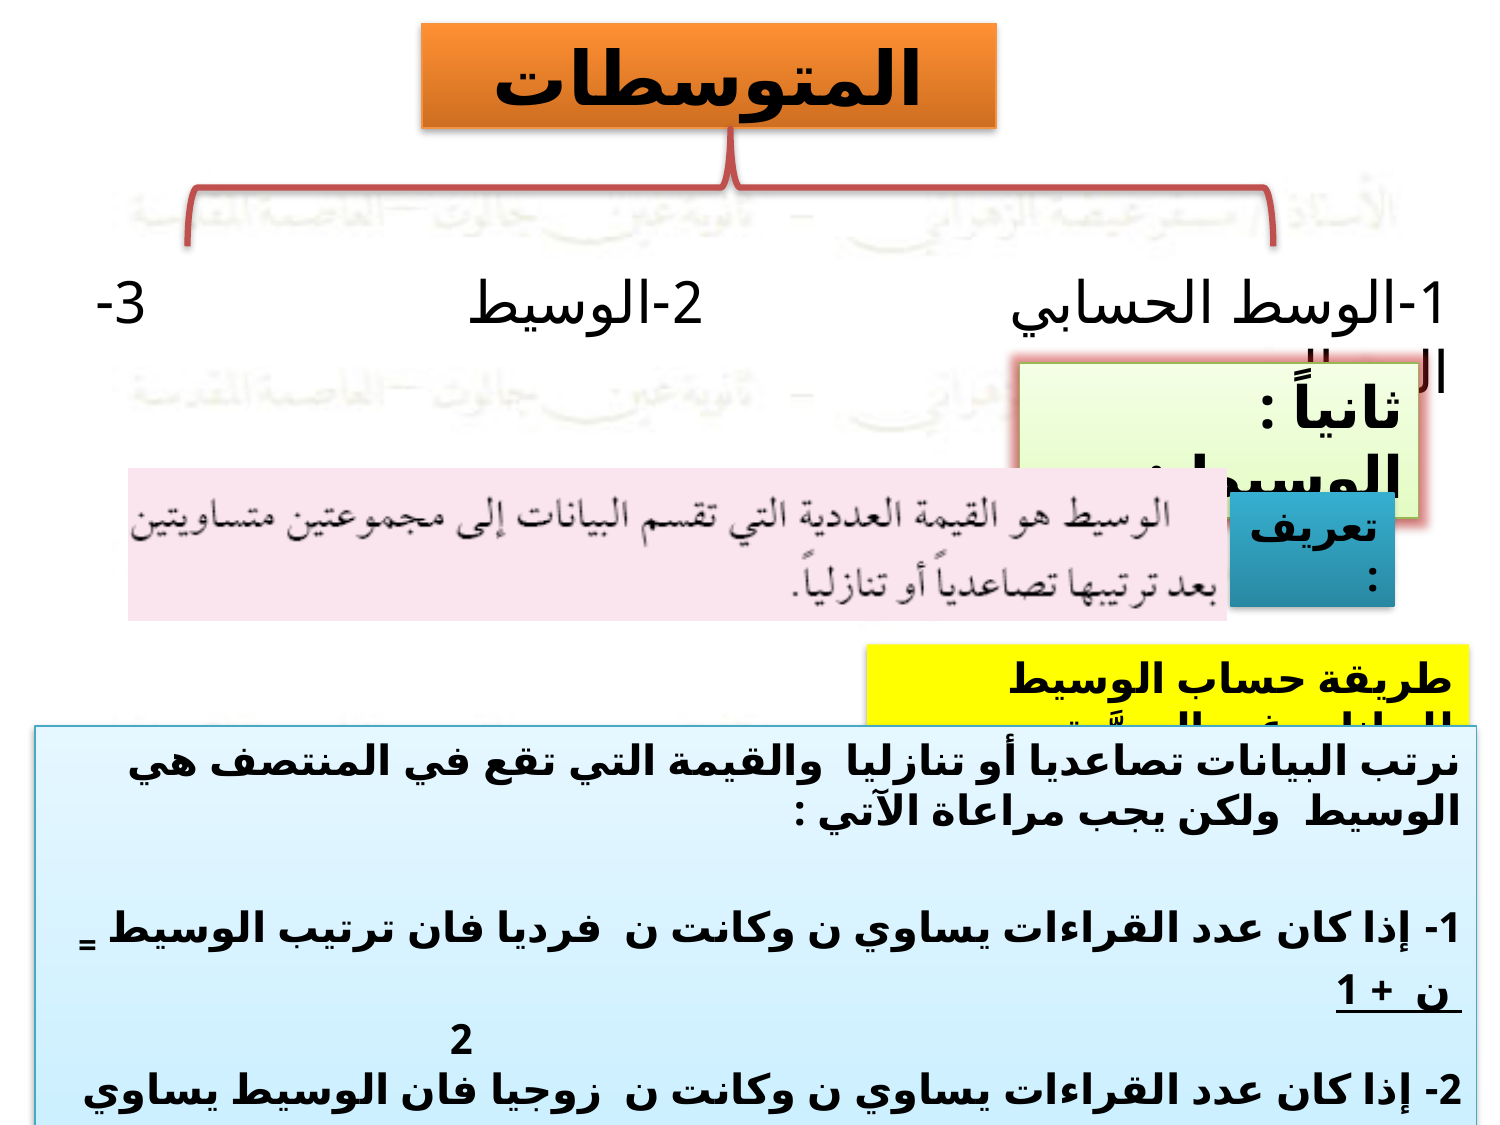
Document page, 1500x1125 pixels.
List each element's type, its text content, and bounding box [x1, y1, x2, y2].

text_box 1-الوسط الحسابي 2-الوسيط 3- المنوال [35, 257, 1465, 413]
text_box المتوسطات [421, 23, 997, 129]
text_box نرتب البيانات تصاعديا أو تنازليا والقيمة التي تقع في المنتصف هي الوسيط ولكن يجب مراعاة الآتي : 1- إذا كان عدد القراءات يساوي ن وكانت ن فرديا فان ترتيب الوسيط = ن + 1 2 2- إذا كان عدد القراءات يساوي ن وكانت ن زوجيا فان الوسيط يساوي الوسط الحسابي للقراءتين اللتين ترتيبهما ن , ن + 1 2 2 [34, 725, 1477, 1125]
text_box [184, 125, 1277, 247]
picture [0, 0, 1500, 1125]
text_box تعريف : [1231, 492, 1395, 607]
text_box طريقة حساب الوسيط للبيانات غير المبوَّبة [867, 644, 1469, 724]
text_box ثانياً : الوسيط : [1019, 362, 1419, 519]
